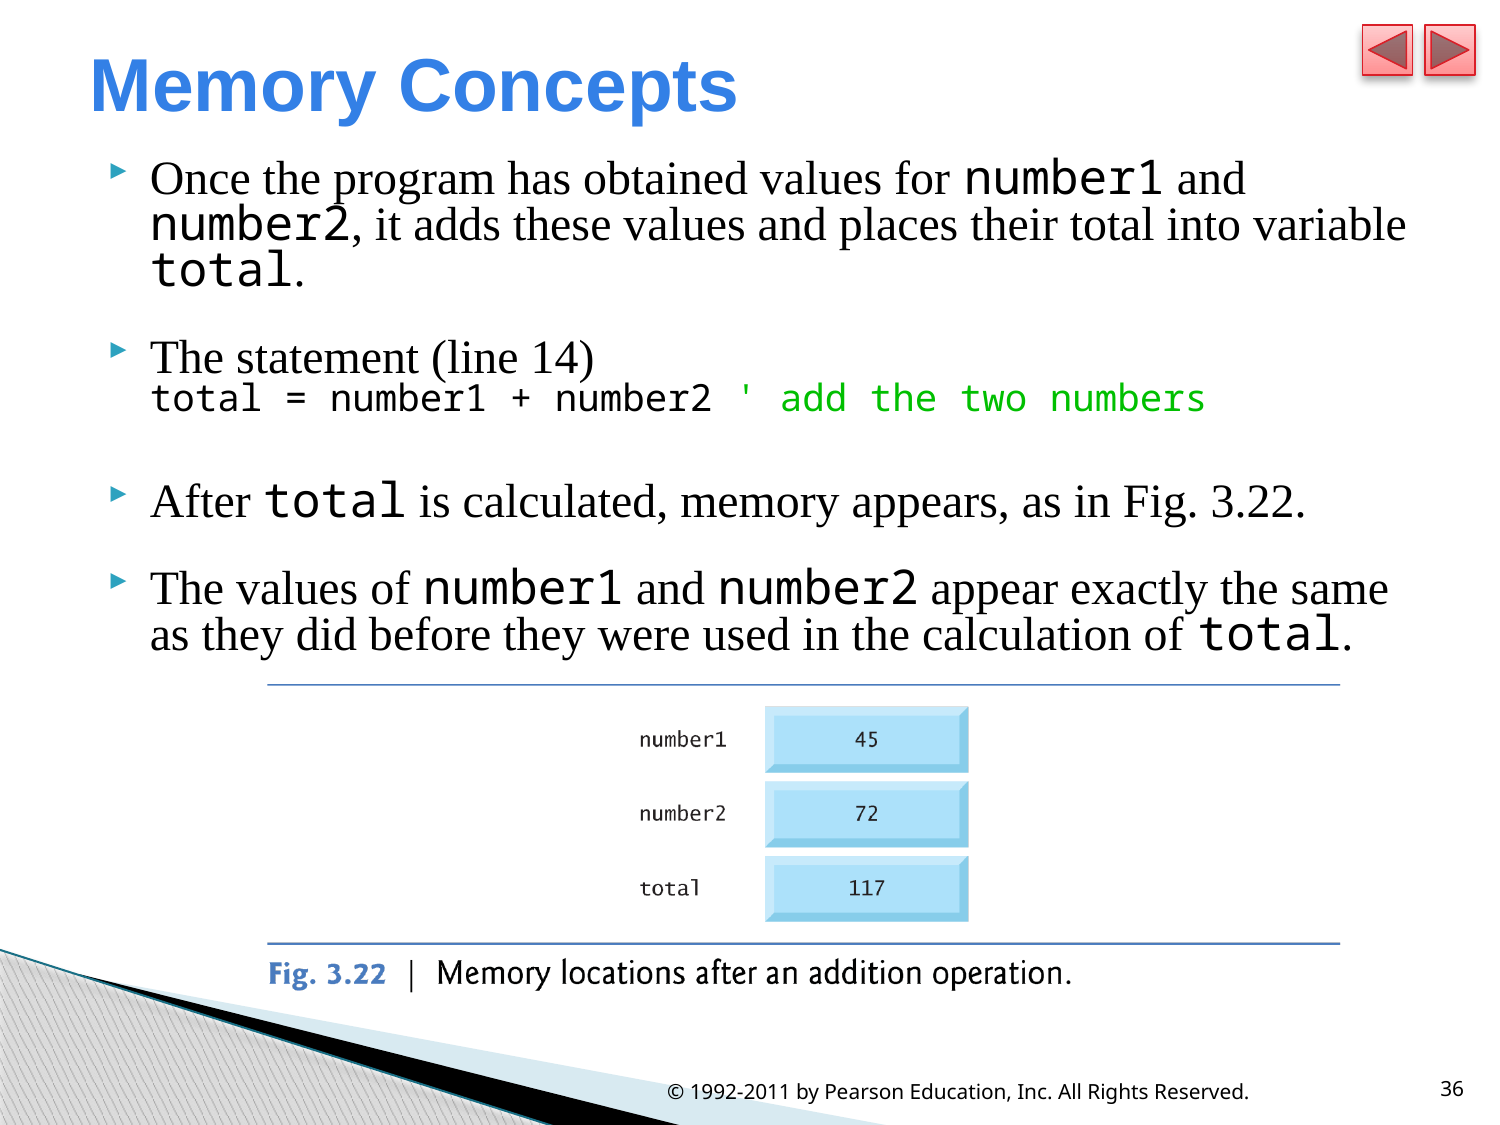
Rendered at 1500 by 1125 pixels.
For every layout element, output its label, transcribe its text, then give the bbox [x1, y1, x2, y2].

picture [262, 674, 1351, 1001]
footer © 1992-2011 by Pearson Education, Inc. All Rights Reserved. [612, 1051, 1305, 1112]
list Once the program has obtained values for number1 and number2, it adds these values and places their total into variable total. The statement (line 14) total = number1 + number2 ' add the two numbers After total is calculated, memory appears, as in Fig. 3.22. The values of number1 and number2 appear exactly the same as they did before they were used in the calculation of total. [74, 149, 1426, 1026]
slide_number 36 [1418, 1051, 1479, 1112]
title Memory Concepts [75, 0, 1425, 149]
